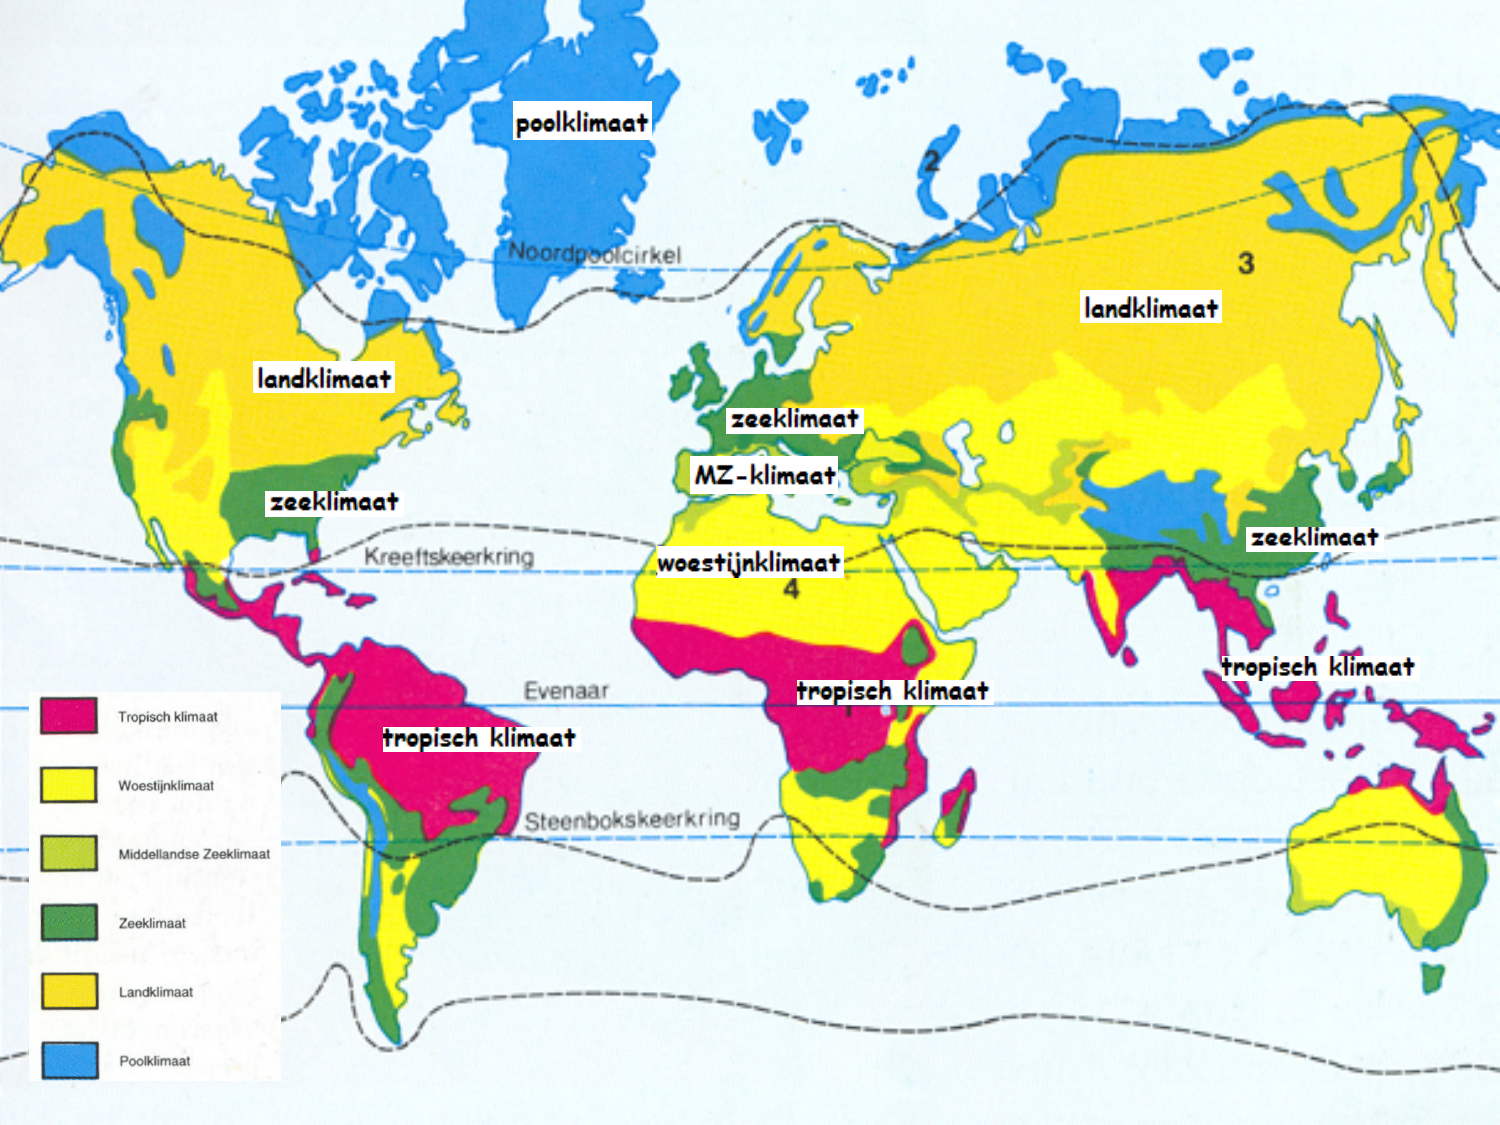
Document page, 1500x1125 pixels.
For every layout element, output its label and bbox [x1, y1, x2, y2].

text_box [513, 101, 652, 140]
text_box [265, 491, 404, 517]
text_box [1080, 290, 1222, 323]
text_box [383, 727, 581, 752]
text_box [0, 0, 1500, 1125]
picture [1245, 526, 1384, 553]
text_box [690, 455, 838, 494]
picture [796, 680, 995, 705]
text_box [656, 546, 844, 579]
picture [1222, 656, 1420, 681]
text_box [725, 408, 864, 435]
picture [253, 361, 395, 394]
text_box [29, 692, 282, 1081]
